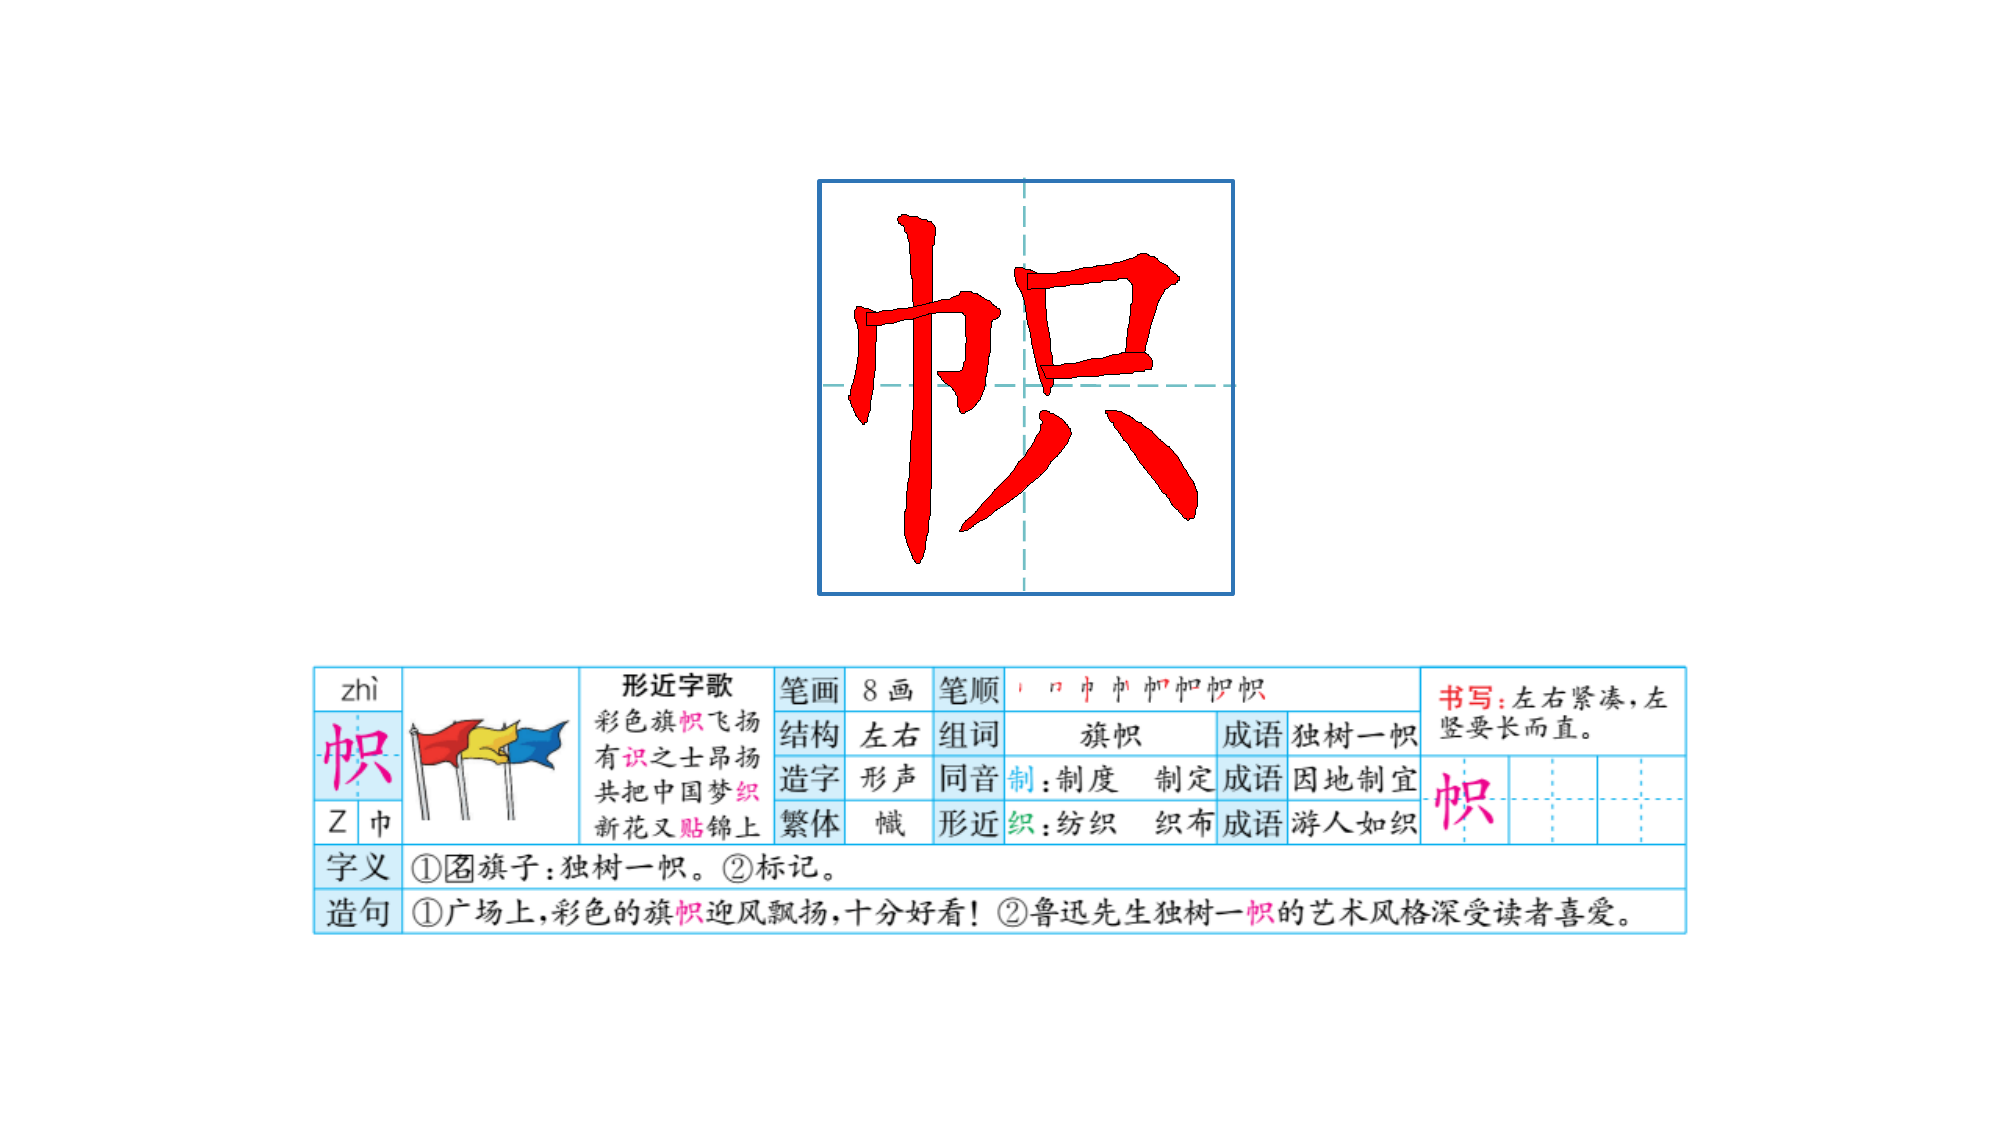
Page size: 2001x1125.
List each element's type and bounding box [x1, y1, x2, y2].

picture [303, 656, 1697, 938]
text_box [819, 177, 1237, 594]
